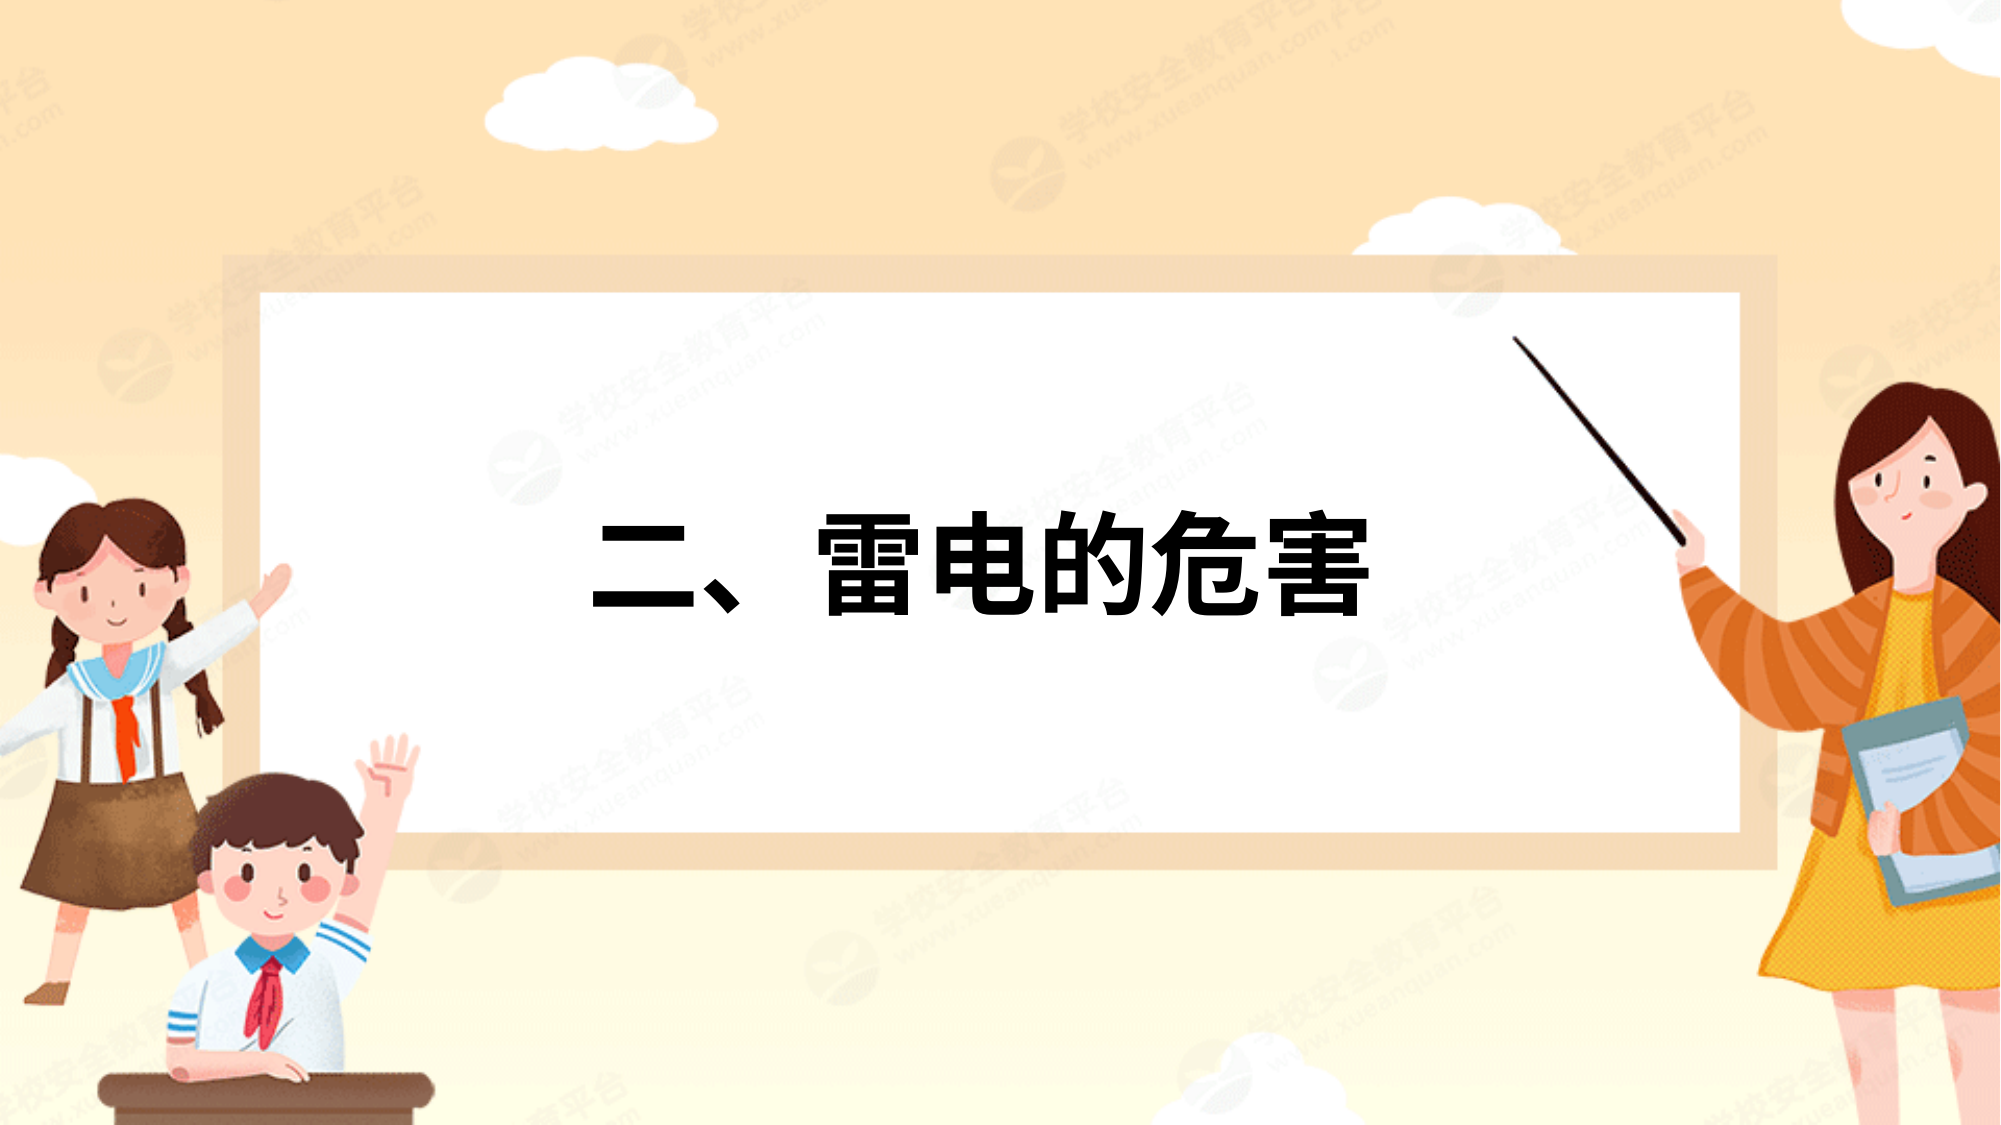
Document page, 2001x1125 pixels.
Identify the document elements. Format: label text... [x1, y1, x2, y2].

text_box 二、雷电的危害 [572, 486, 1428, 637]
picture [0, 0, 2001, 1125]
